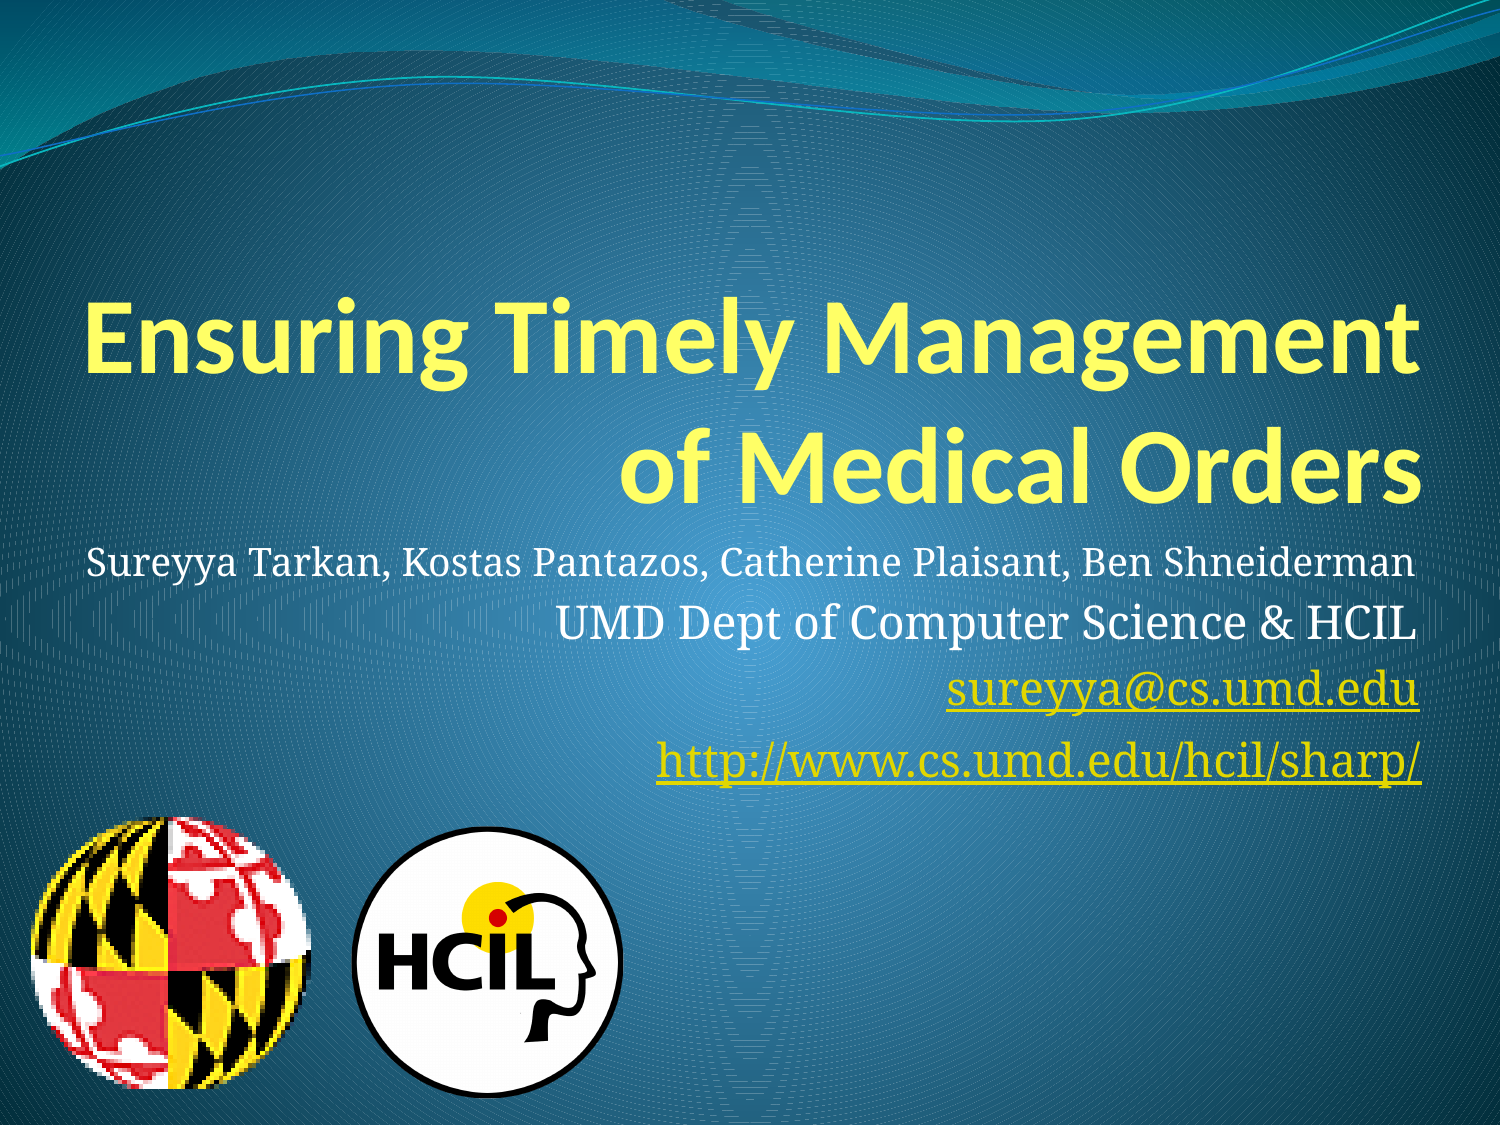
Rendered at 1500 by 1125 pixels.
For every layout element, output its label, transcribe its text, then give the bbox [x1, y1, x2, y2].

title Ensuring Timely Management of Medical Orders [81, 224, 1427, 525]
picture [349, 824, 625, 1100]
picture [30, 816, 311, 1089]
subtitle Sureyya Tarkan, Kostas Pantazos, Catherine Plaisant, Ben Shneiderman UMD Dept of Computer Science & HCIL sureyya@cs.umd.edu http://www.cs.umd.edu/hcil/sharp/ [81, 529, 1427, 818]
